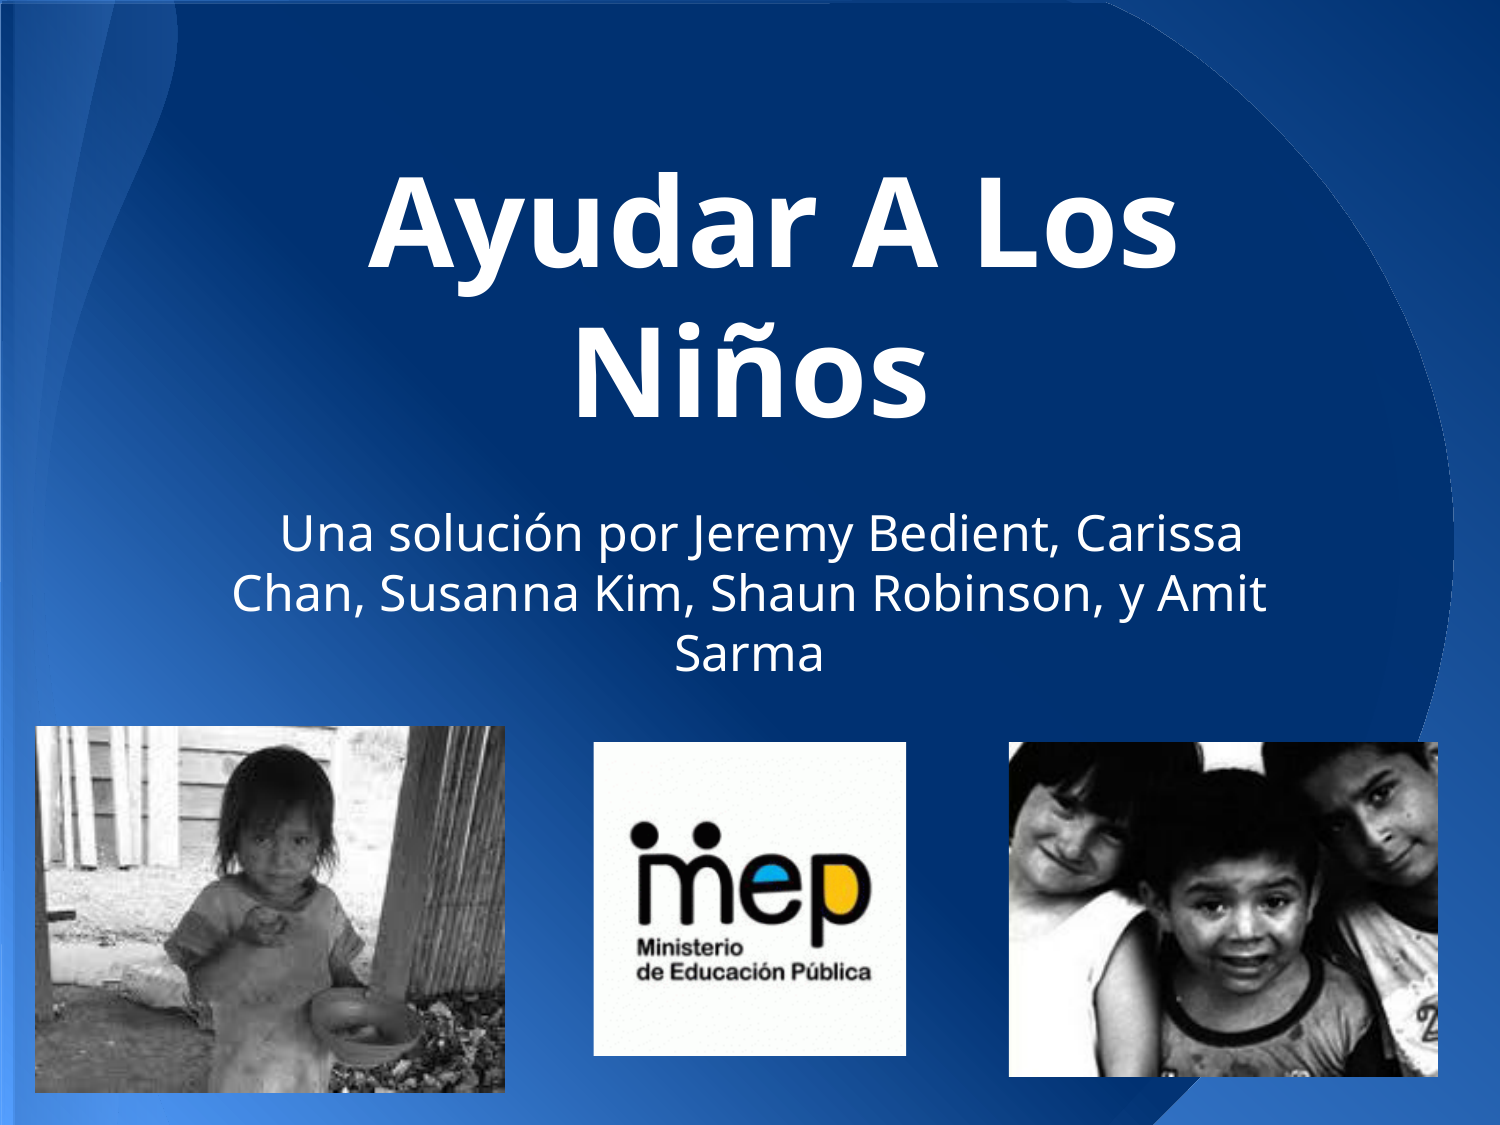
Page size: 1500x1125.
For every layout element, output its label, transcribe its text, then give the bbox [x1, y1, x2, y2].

text_box [593, 742, 907, 1056]
text_box [1008, 742, 1438, 1077]
title Ayudar A Los Niños [171, 216, 1329, 458]
text_box [35, 726, 505, 1093]
subtitle Una solución por Jeremy Bedient, Carissa Chan, Susanna Kim, Shaun Robinson, y Amit Sarma [172, 486, 1328, 699]
